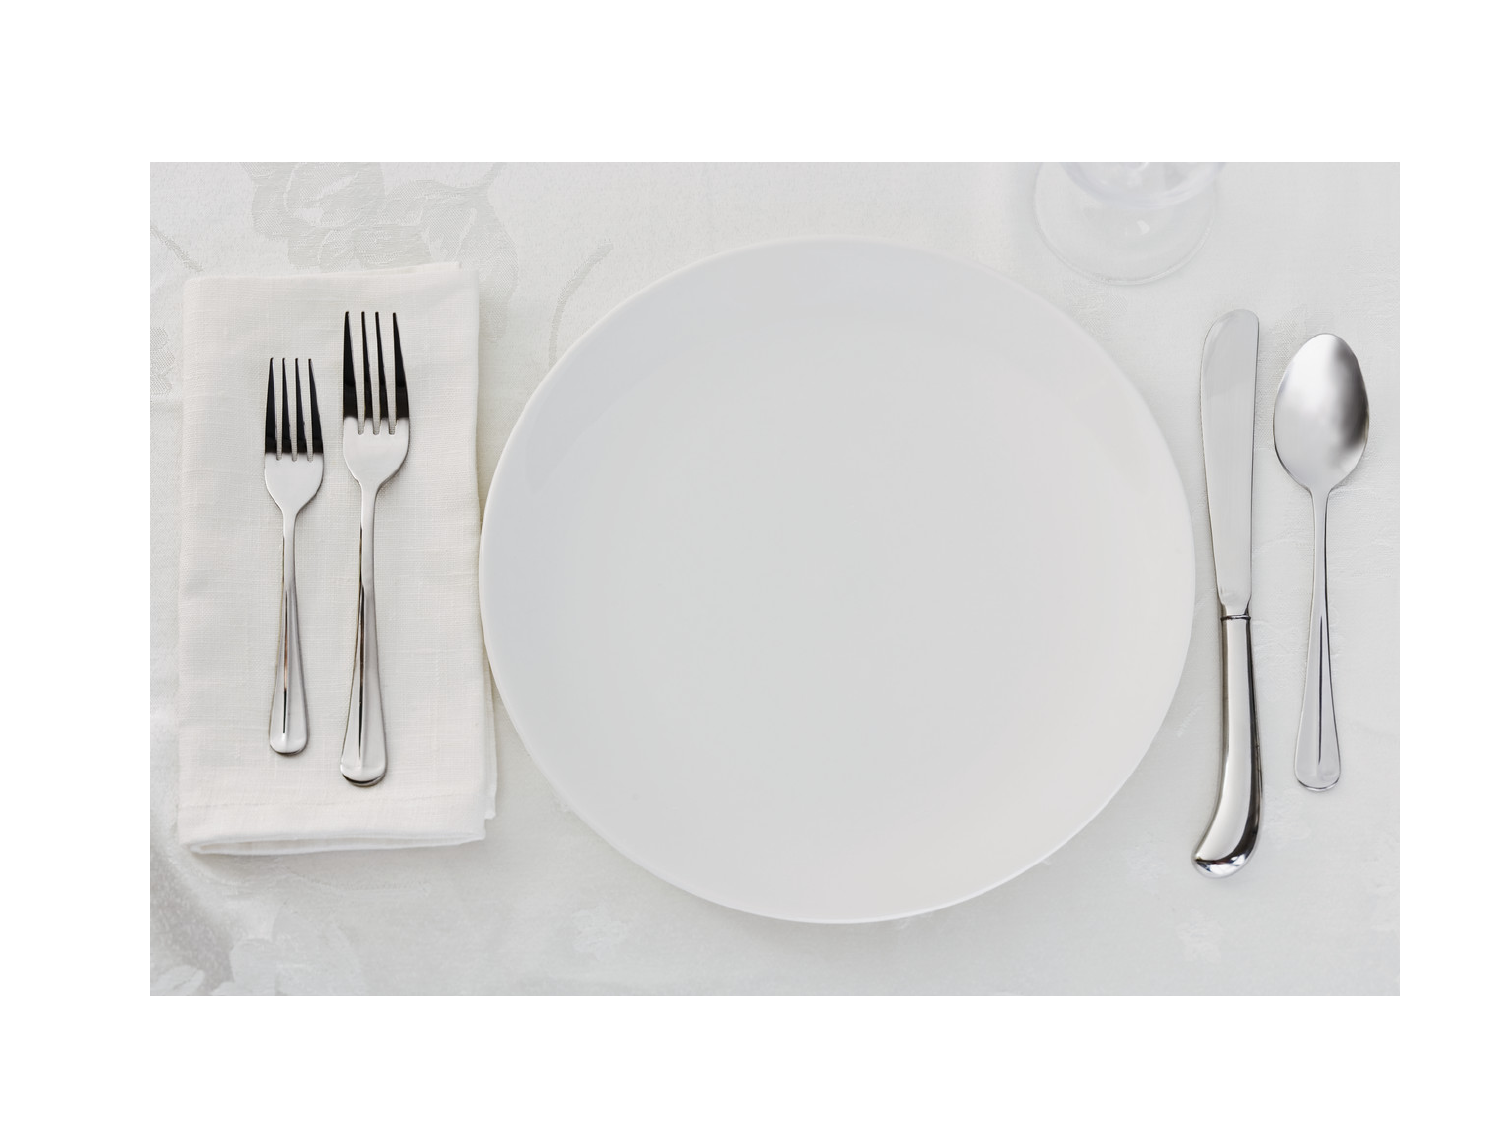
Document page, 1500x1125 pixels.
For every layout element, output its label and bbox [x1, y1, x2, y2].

picture [149, 162, 1401, 996]
